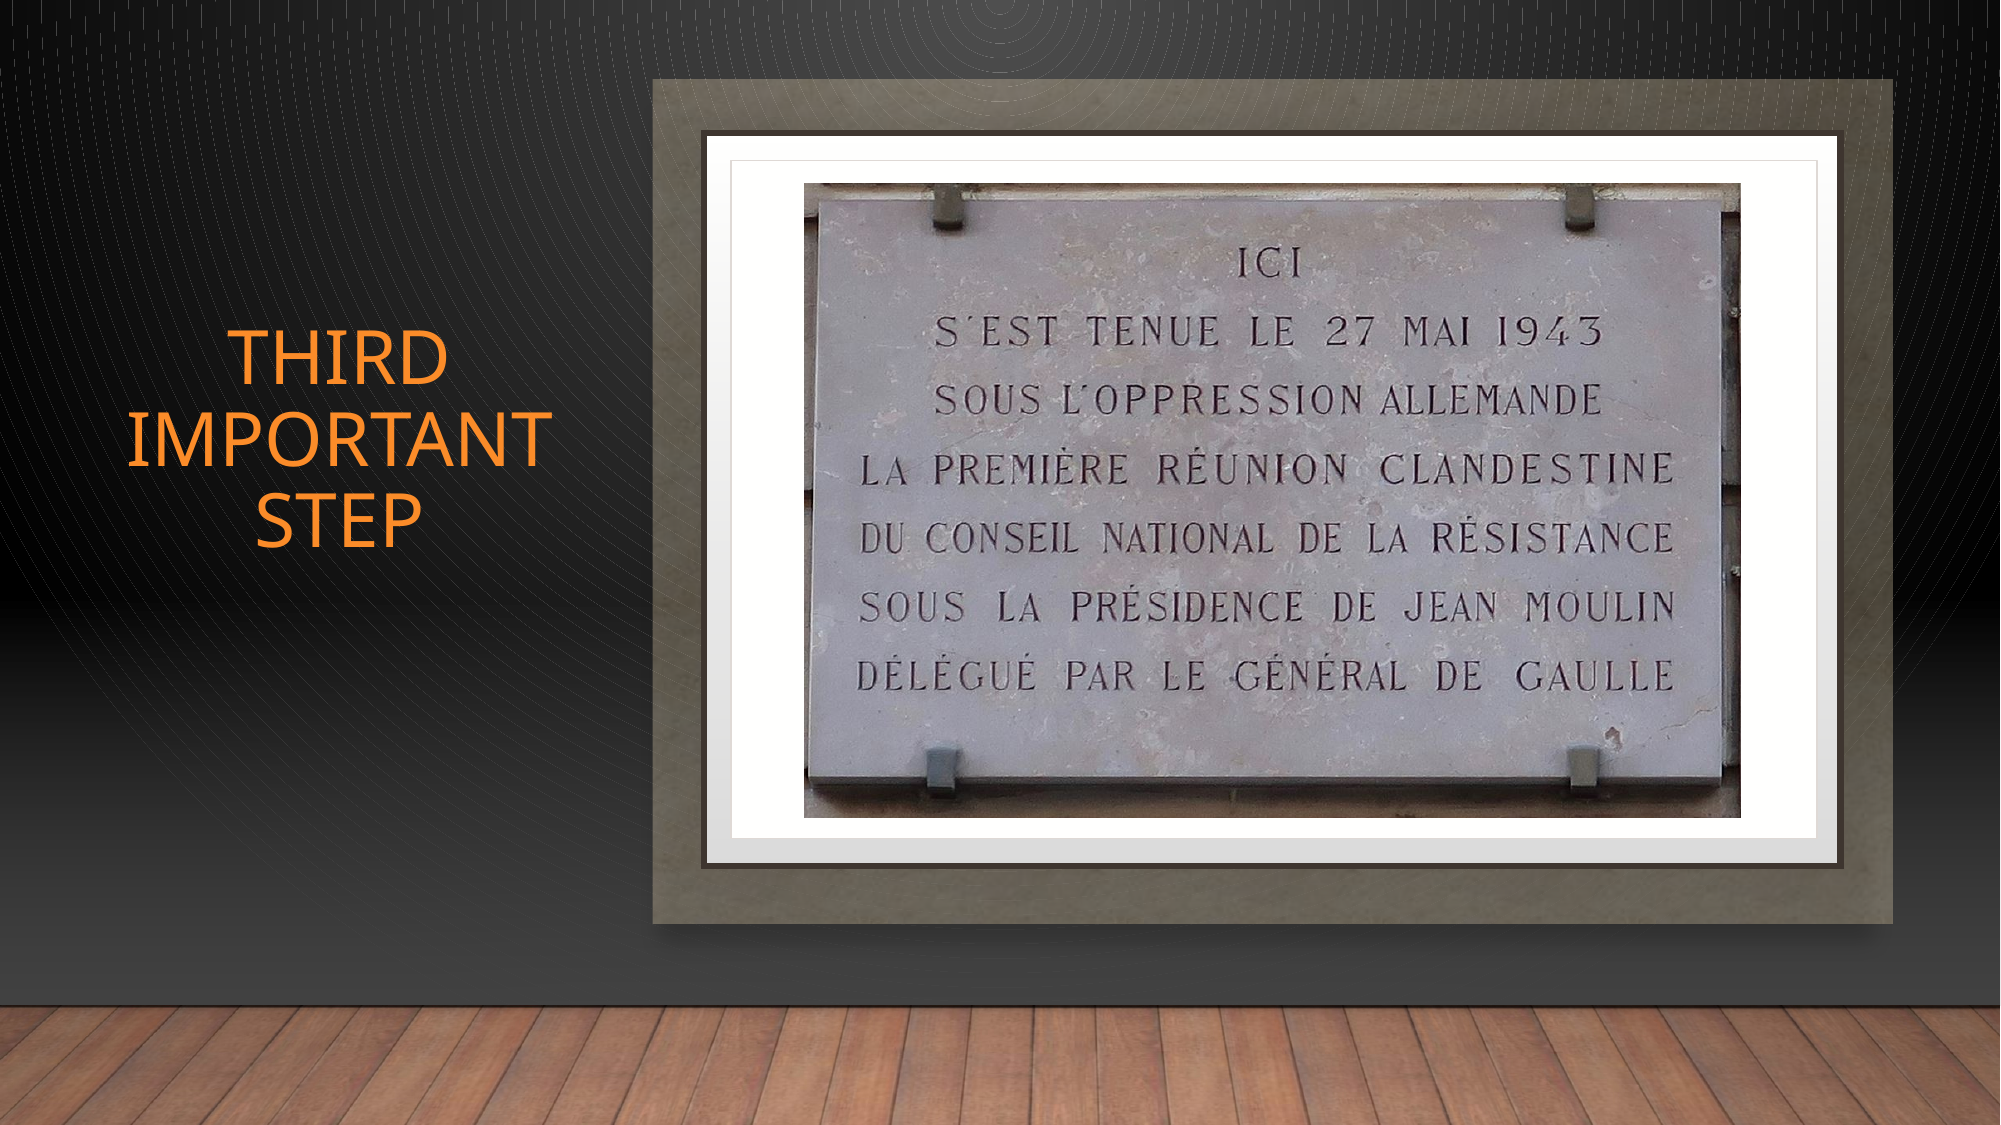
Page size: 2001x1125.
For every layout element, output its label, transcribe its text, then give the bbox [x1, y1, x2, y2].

title THIRD IMPORTANT STEP [108, 241, 572, 564]
picture [0, 1008, 2000, 1125]
text_box [0, 593, 2000, 1005]
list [804, 182, 1742, 818]
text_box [652, 78, 1894, 924]
